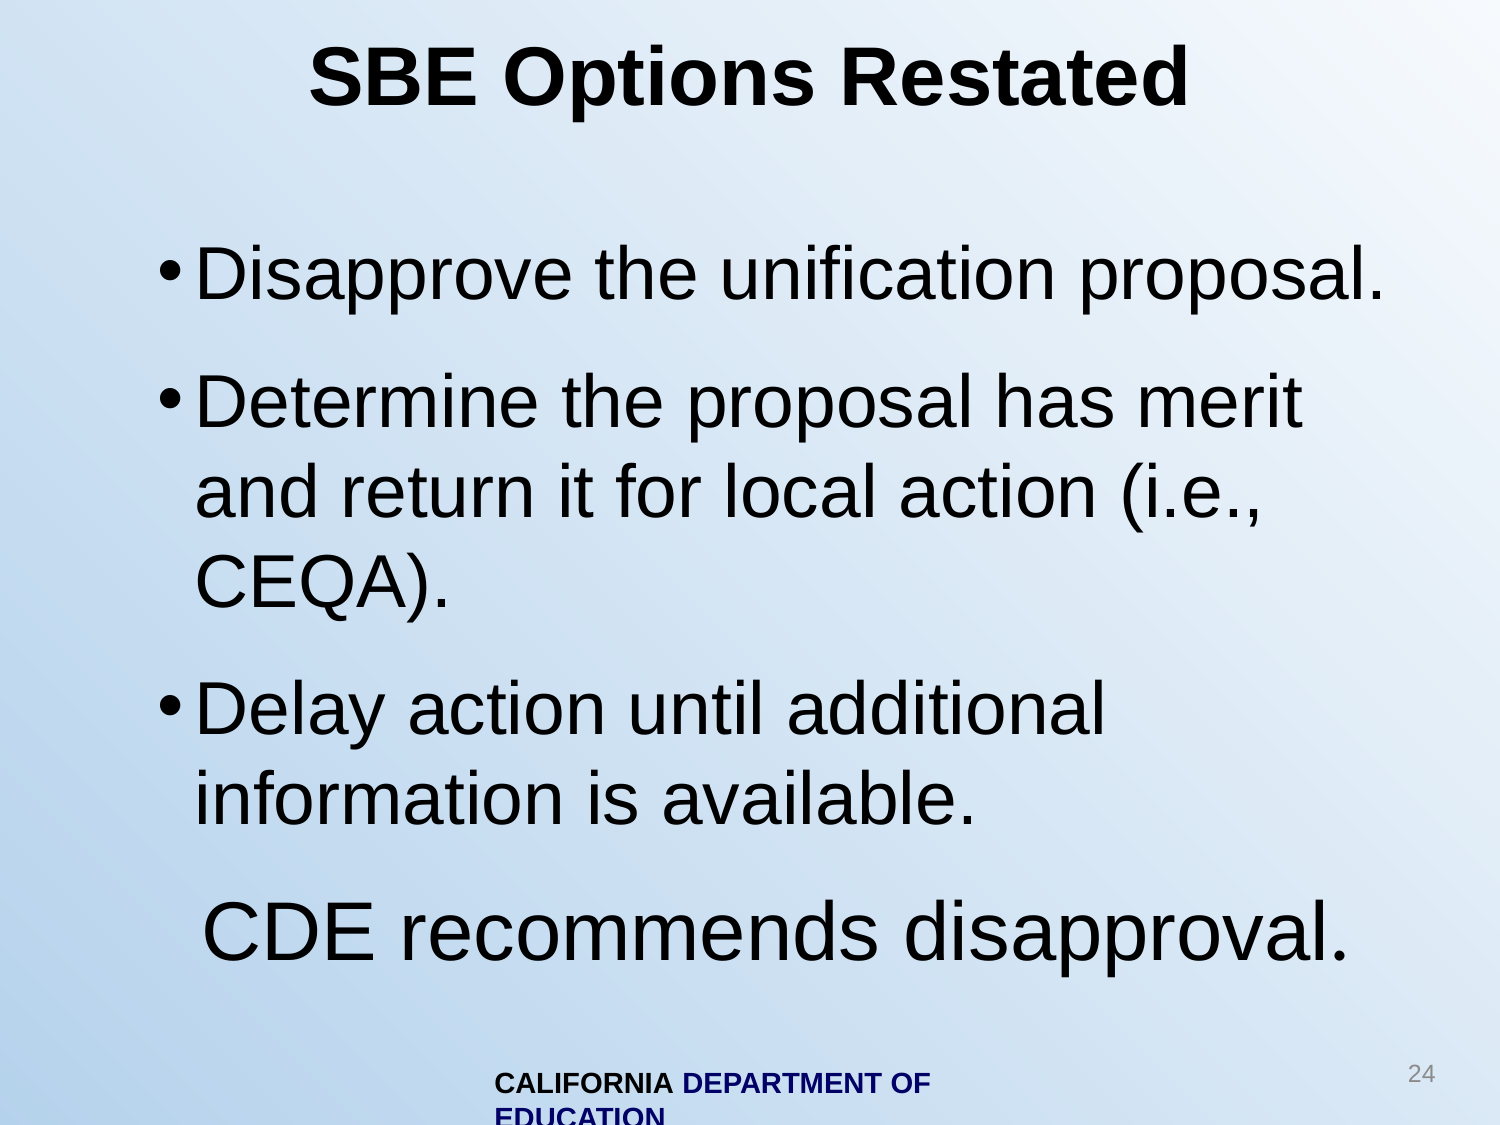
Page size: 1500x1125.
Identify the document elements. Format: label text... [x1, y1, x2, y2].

list Disapprove the unification proposal. Determine the proposal has merit and return it for local action (i.e., CEQA). Delay action until additional information is available. CDE recommends disapproval. [142, 217, 1410, 1073]
slide_number 24 [1113, 1042, 1451, 1103]
title SBE Options Restated [0, 0, 1500, 157]
